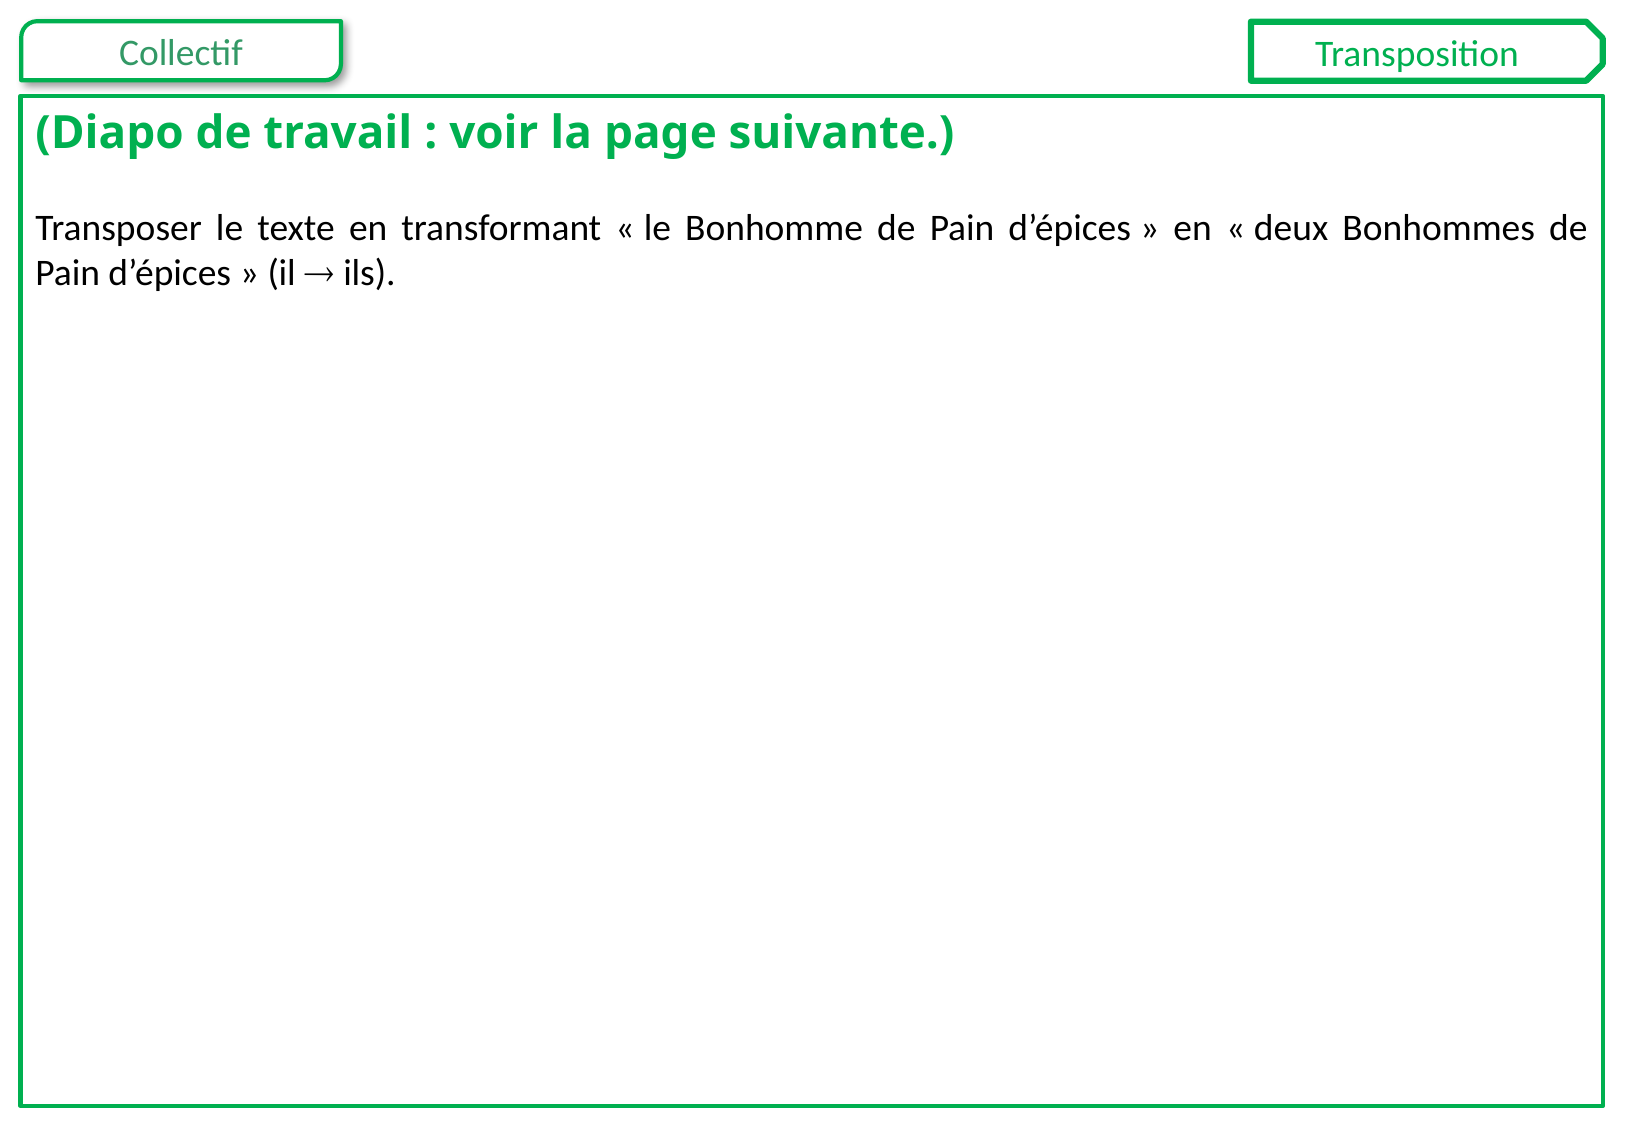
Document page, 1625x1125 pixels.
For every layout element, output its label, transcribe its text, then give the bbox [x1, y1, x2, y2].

list (Diapo de travail : voir la page suivante.) Transposer le texte en transformant « le Bonhomme de Pain d’épices » en « deux Bonhommes de Pain d’épices » (il  ils). [18, 94, 1605, 1108]
list Transposition [1250, 21, 1584, 81]
